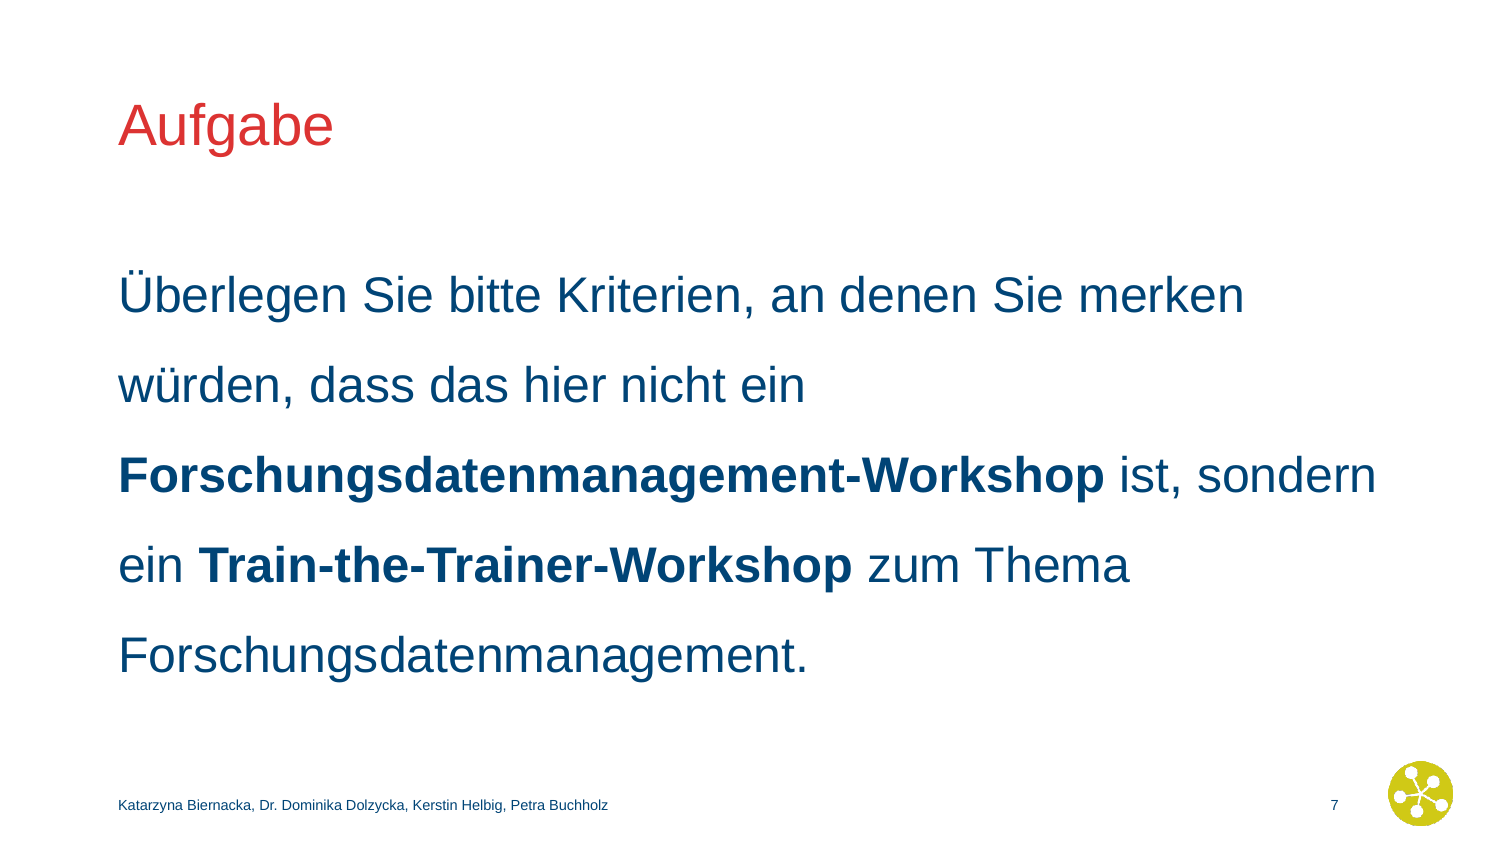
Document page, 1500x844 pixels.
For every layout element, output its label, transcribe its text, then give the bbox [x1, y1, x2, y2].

list Überlegen Sie bitte Kriterien, an denen Sie merken würden, dass das hier nicht ein Forschungsdatenmanagement-Workshop ist, sondern ein Train-the-Trainer-Workshop zum Thema Forschungsdatenmanagement. [103, 224, 1397, 760]
footer Katarzyna Biernacka, Dr. Dominika Dolzycka, Kerstin Helbig, Petra Buchholz [103, 782, 742, 827]
title Aufgabe [103, 44, 1397, 208]
slide_number 6 [1016, 782, 1354, 827]
picture [1388, 761, 1453, 826]
